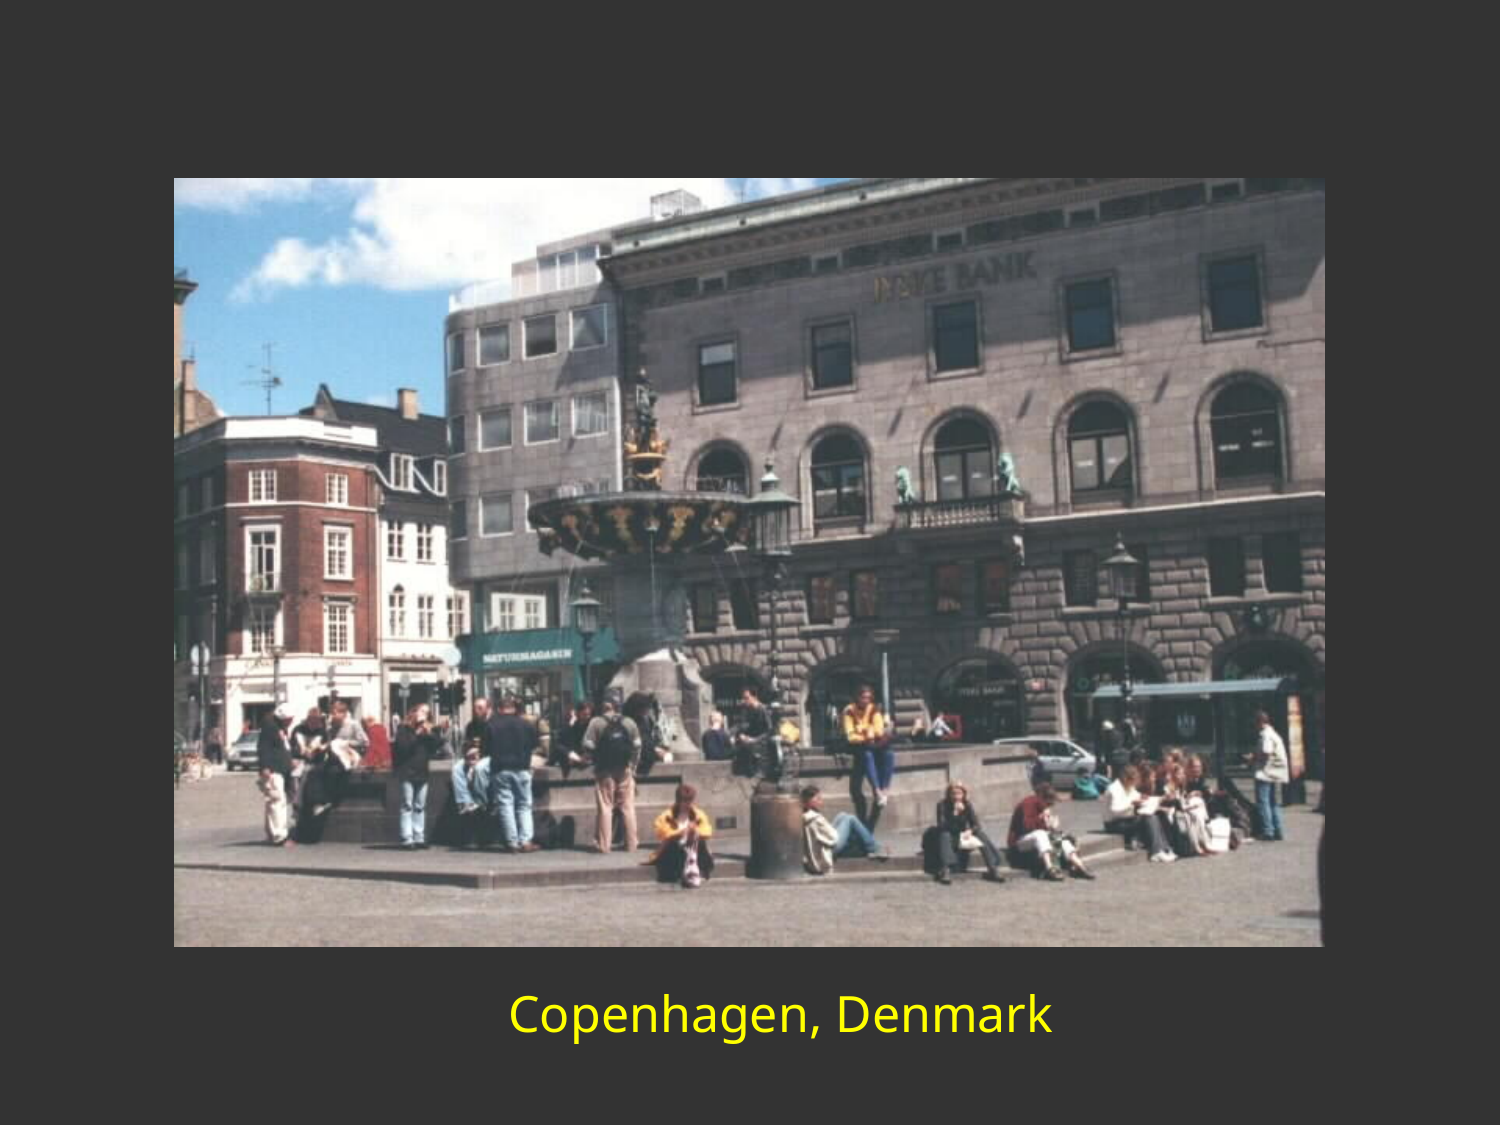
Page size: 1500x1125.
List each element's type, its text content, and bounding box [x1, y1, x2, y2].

text_box Copenhagen, Denmark [350, 974, 1213, 1050]
picture [174, 177, 1326, 948]
